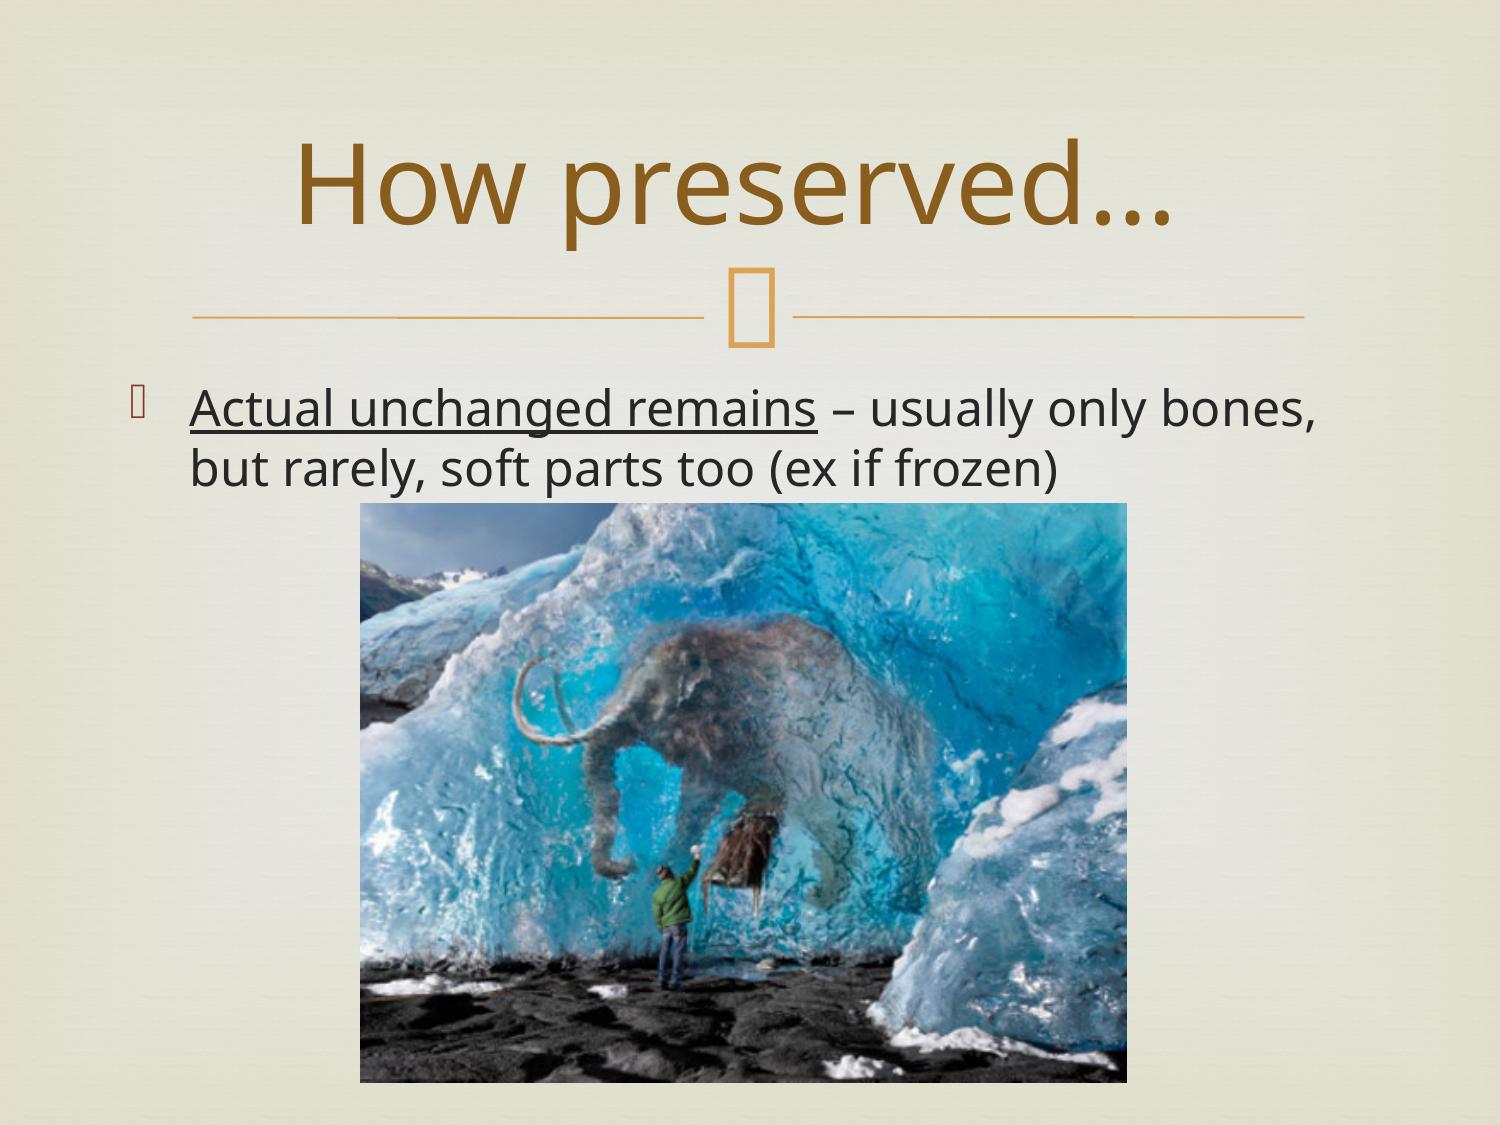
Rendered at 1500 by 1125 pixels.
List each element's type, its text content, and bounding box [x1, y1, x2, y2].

picture [359, 502, 1127, 1083]
title How preserved… [112, 93, 1386, 267]
list Actual unchanged remains – usually only bones, but rarely, soft parts too (ex if frozen) [114, 368, 1386, 1005]
